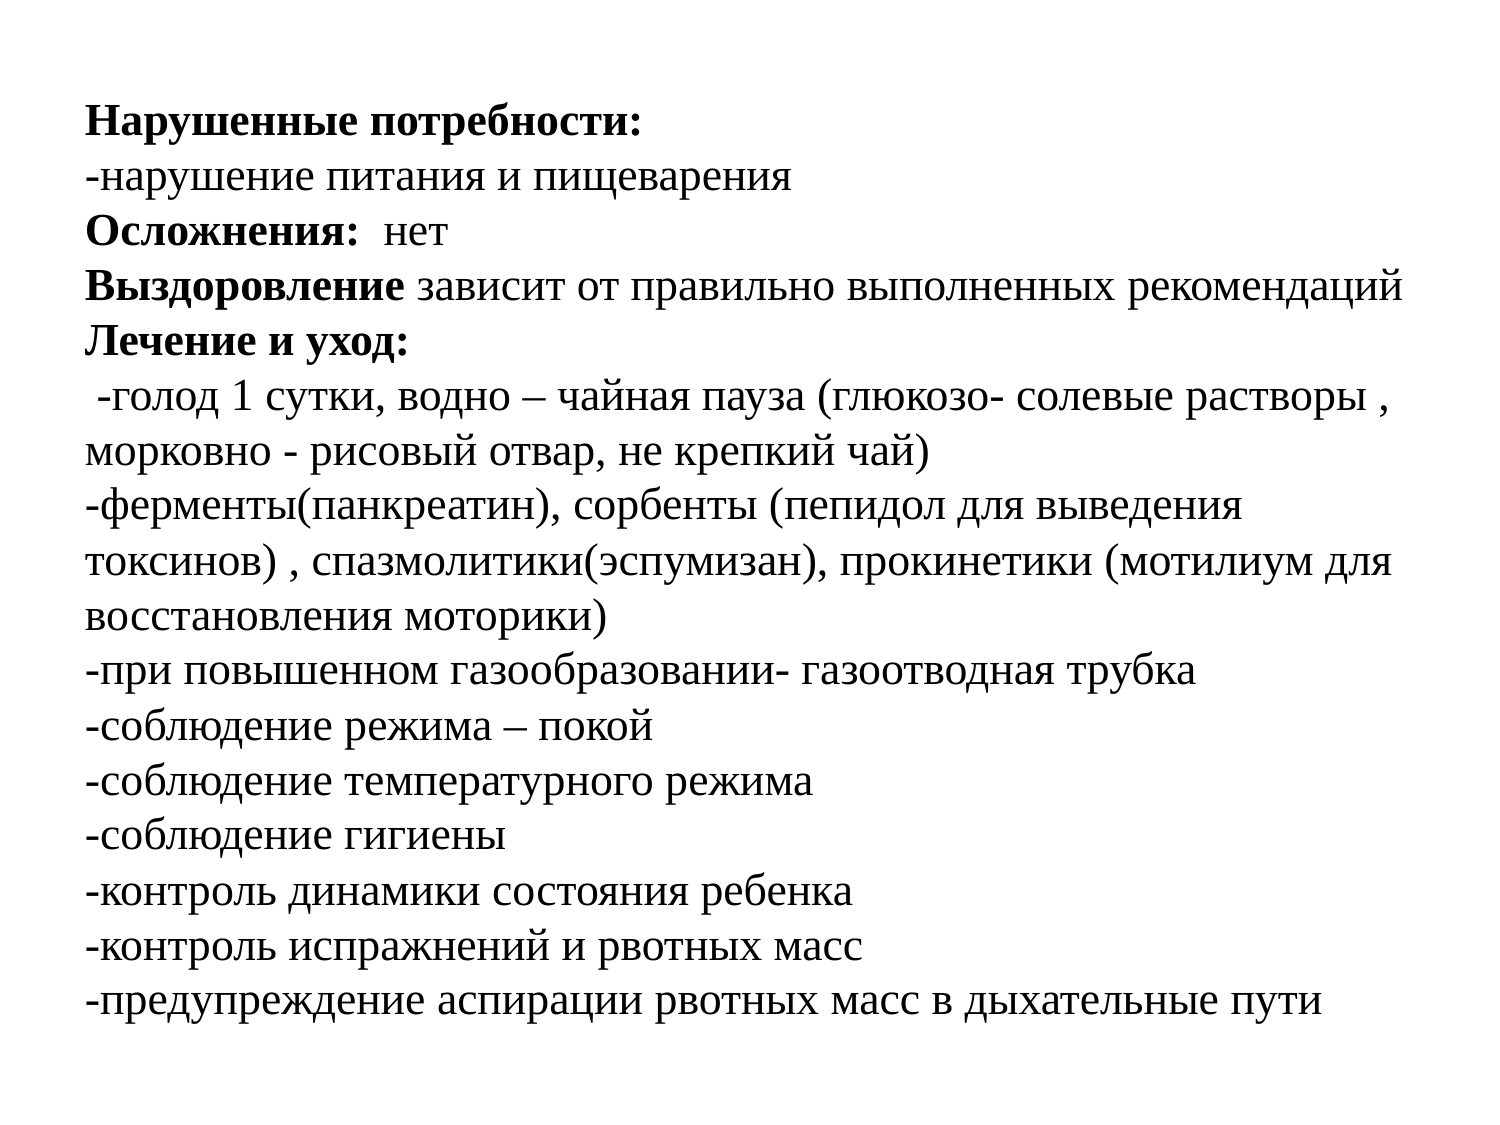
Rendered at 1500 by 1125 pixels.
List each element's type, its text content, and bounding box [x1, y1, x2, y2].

text_box Нарушенные потребности: -нарушение питания и пищеварения Осложнения: нет Выздоровление зависит от правильно выполненных рекомендаций Лечение и уход: -голод 1 сутки, водно – чайная пауза (глюкозо- солевые растворы , морковно - рисовый отвар, не крепкий чай) -ферменты(панкреатин), сорбенты (пепидол для выведения токсинов) , спазмолитики(эспумизан), прокинетики (мотилиум для восстановления моторики) -при повышенном газообразовании- газоотводная трубка -соблюдение режима – покой -соблюдение температурного режима -соблюдение гигиены -контроль динамики состояния ребенка -контроль испражнений и рвотных масс -предупреждение аспирации рвотных масс в дыхательные пути [70, 82, 1442, 1125]
